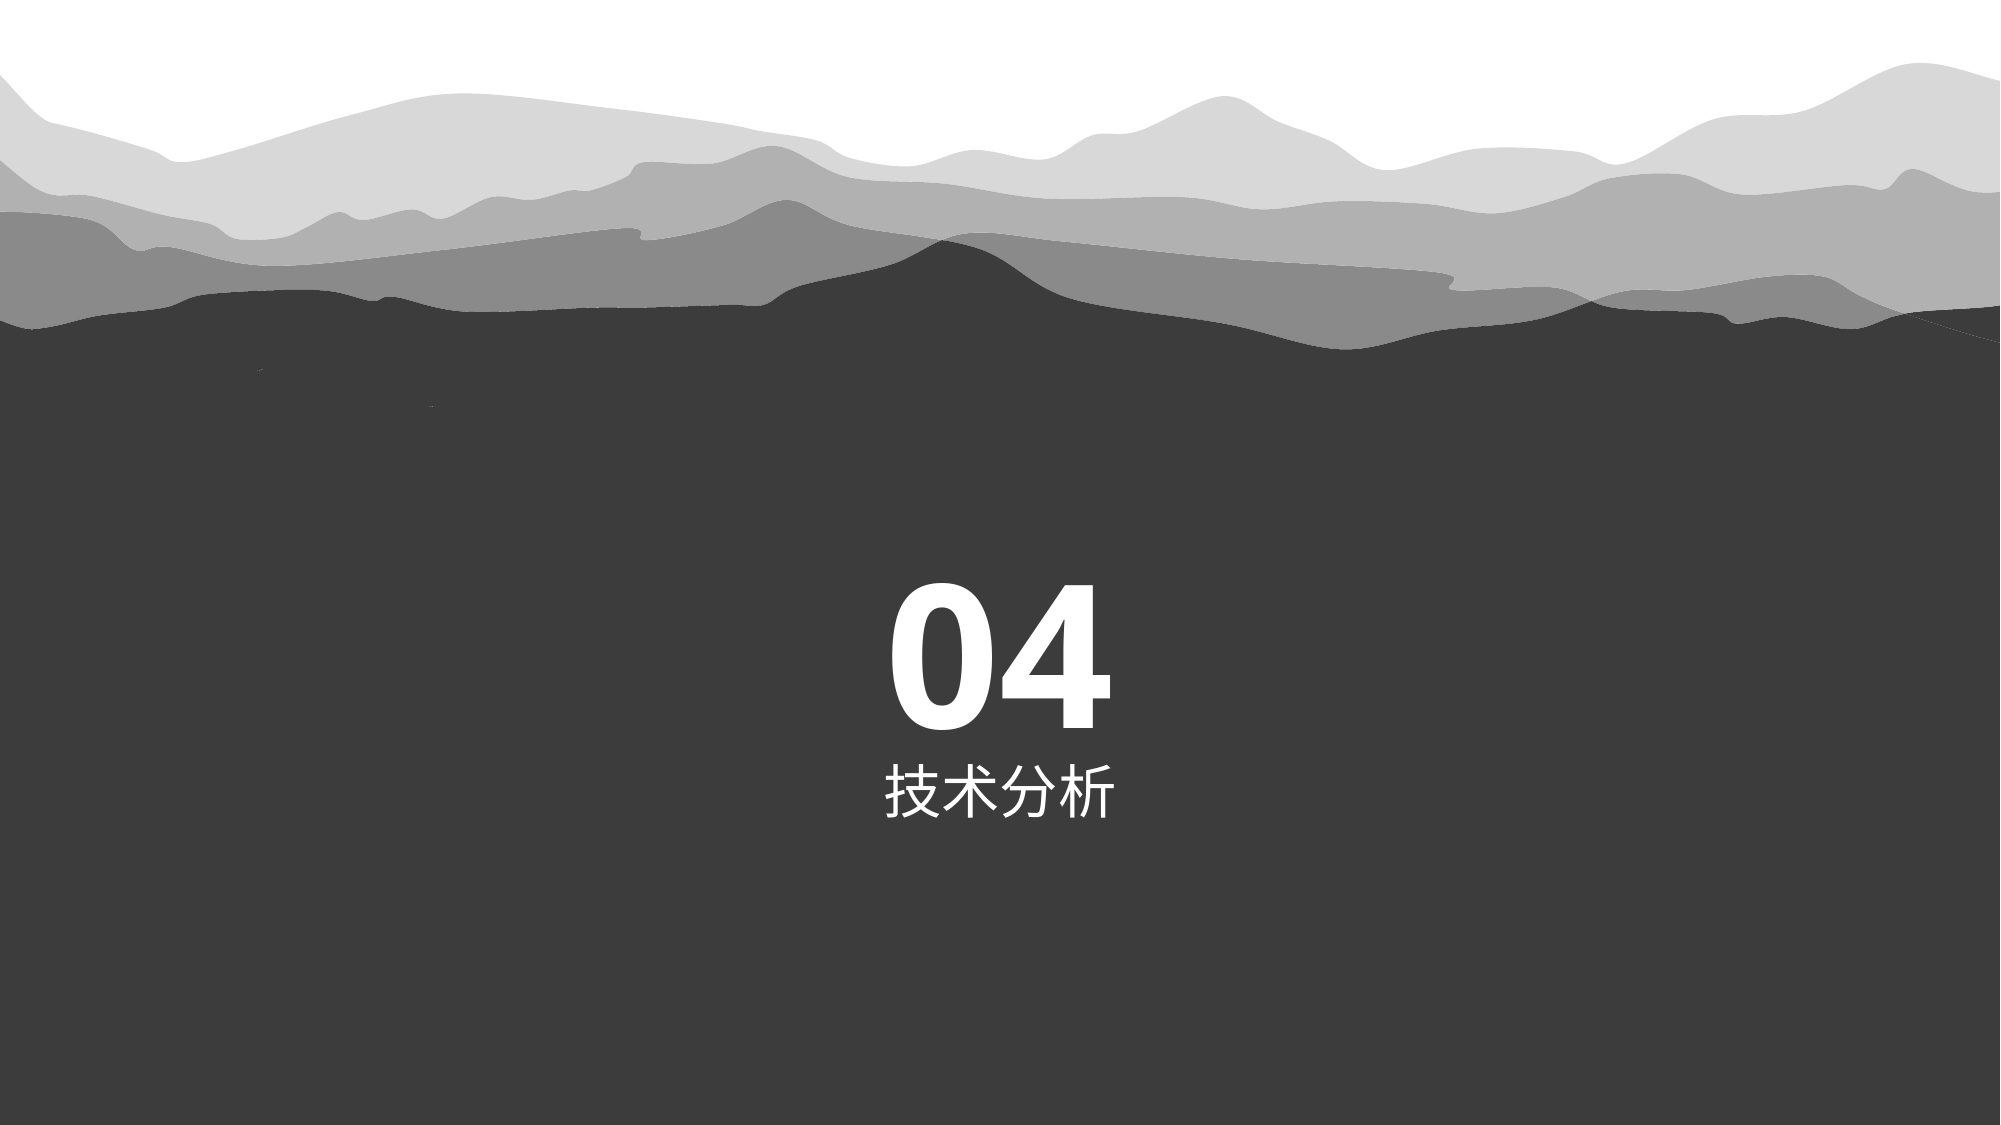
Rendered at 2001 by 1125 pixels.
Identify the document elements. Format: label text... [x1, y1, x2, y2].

list 04 [377, 548, 1623, 755]
list 技术分析 [377, 755, 1623, 850]
